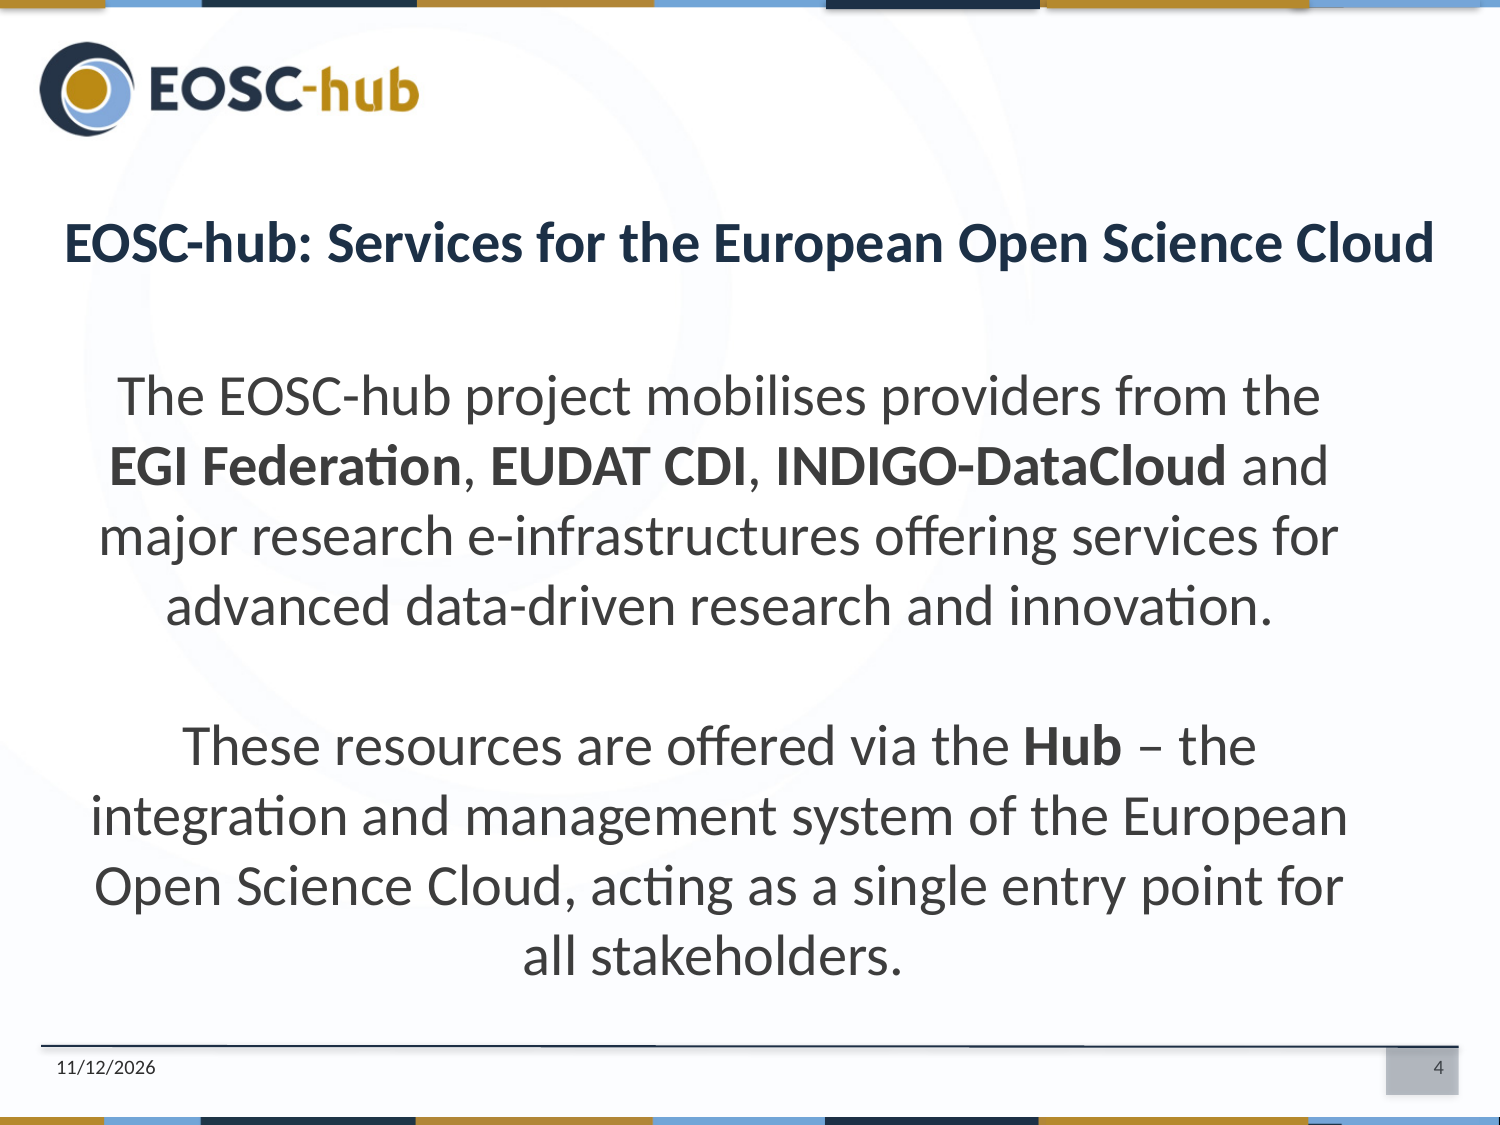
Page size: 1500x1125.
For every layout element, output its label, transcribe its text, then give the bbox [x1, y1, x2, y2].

text_box The EOSC-hub project mobilises providers from the EGI Federation, EUDAT CDI, INDIGO-DataCloud and major research e-infrastructures offering services for advanced data-driven research and innovation. These resources are offered via the Hub – the integration and management system of the European Open Science Cloud, acting as a single entry point for all stakeholders. [63, 349, 1376, 995]
text_box [289, 503, 892, 564]
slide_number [41, 1046, 392, 1094]
picture [0, 0, 1500, 1125]
slide_number 4 [1074, 1046, 1459, 1094]
text_box EOSC-hub: Services for the European Open Science Cloud [29, 196, 1471, 281]
